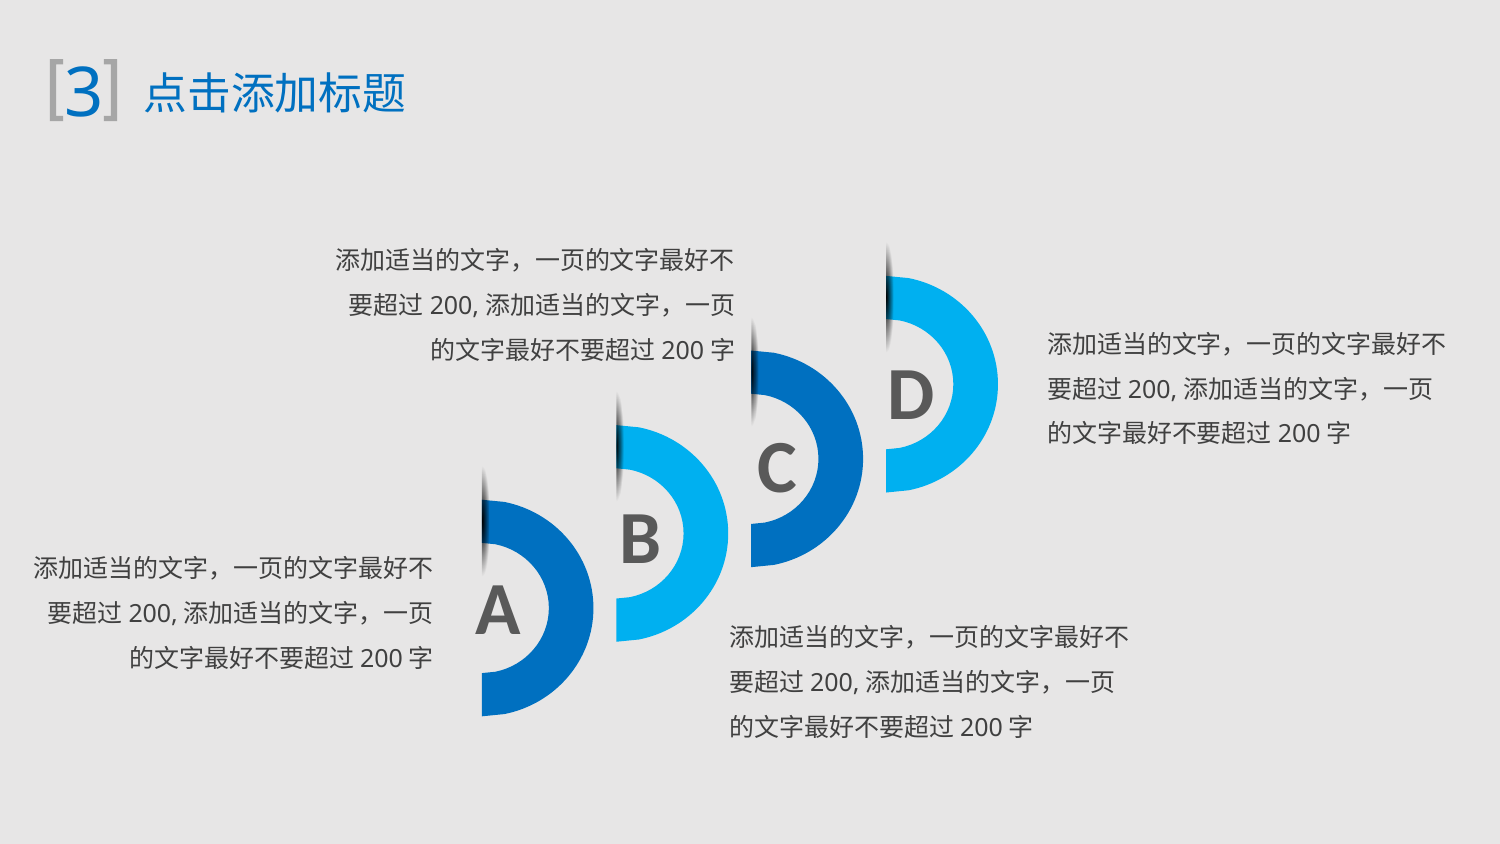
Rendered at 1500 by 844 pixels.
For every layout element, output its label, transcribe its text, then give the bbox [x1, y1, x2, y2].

text_box 3 [49, 42, 119, 138]
picture [886, 320, 894, 353]
text_box C [742, 410, 813, 516]
text_box 添加适当的文字，一页的文字最好不要超过200,添加适当的文字，一页的文字最好不要超过200字 [714, 608, 1146, 740]
picture [481, 465, 490, 577]
text_box 点击添加标题 [128, 58, 421, 126]
text_box [481, 500, 594, 717]
picture [886, 241, 894, 276]
picture [616, 390, 624, 425]
text_box [751, 351, 864, 568]
text_box D [873, 336, 951, 442]
text_box 添加适当的文字，一页的文字最好不要超过200,添加适当的文字，一页的文字最好不要超过200字 [17, 539, 449, 671]
text_box 添加适当的文字，一页的文字最好不要超过200,添加适当的文字，一页的文字最好不要超过200字 [318, 231, 750, 363]
text_box [49, 59, 64, 122]
text_box 添加适当的文字，一页的文字最好不要超过200,添加适当的文字，一页的文字最好不要超过200字 [1032, 314, 1464, 447]
picture [751, 316, 759, 427]
text_box B [604, 481, 677, 586]
text_box A [460, 551, 537, 657]
text_box [616, 425, 729, 642]
text_box [103, 59, 118, 122]
text_box [886, 276, 998, 493]
picture [616, 469, 624, 502]
